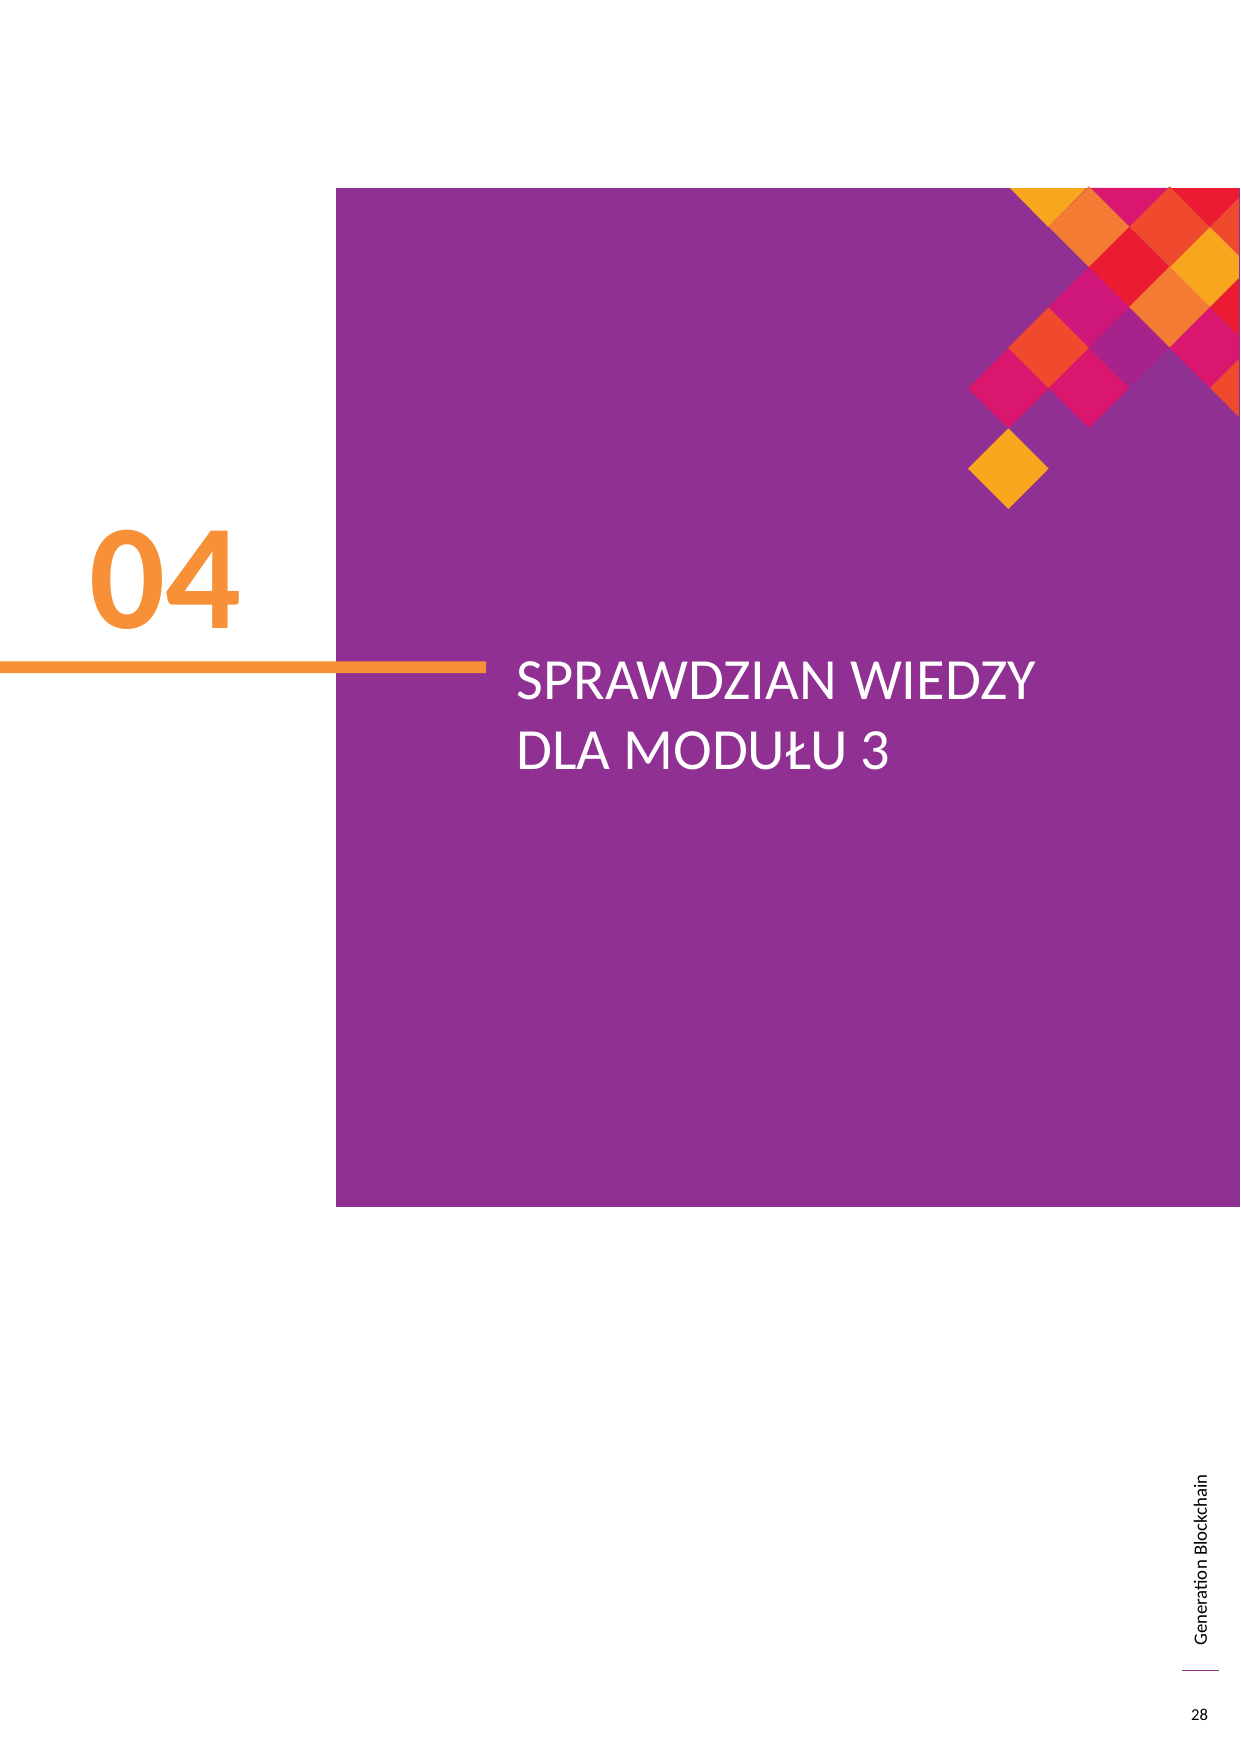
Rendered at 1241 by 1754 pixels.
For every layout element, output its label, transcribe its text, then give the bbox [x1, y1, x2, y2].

list 04 [74, 471, 375, 727]
list SPRAWDZIAN WIEDZY DLA MODUŁU 3 [501, 634, 1074, 813]
slide_number 28 [1170, 1692, 1229, 1736]
